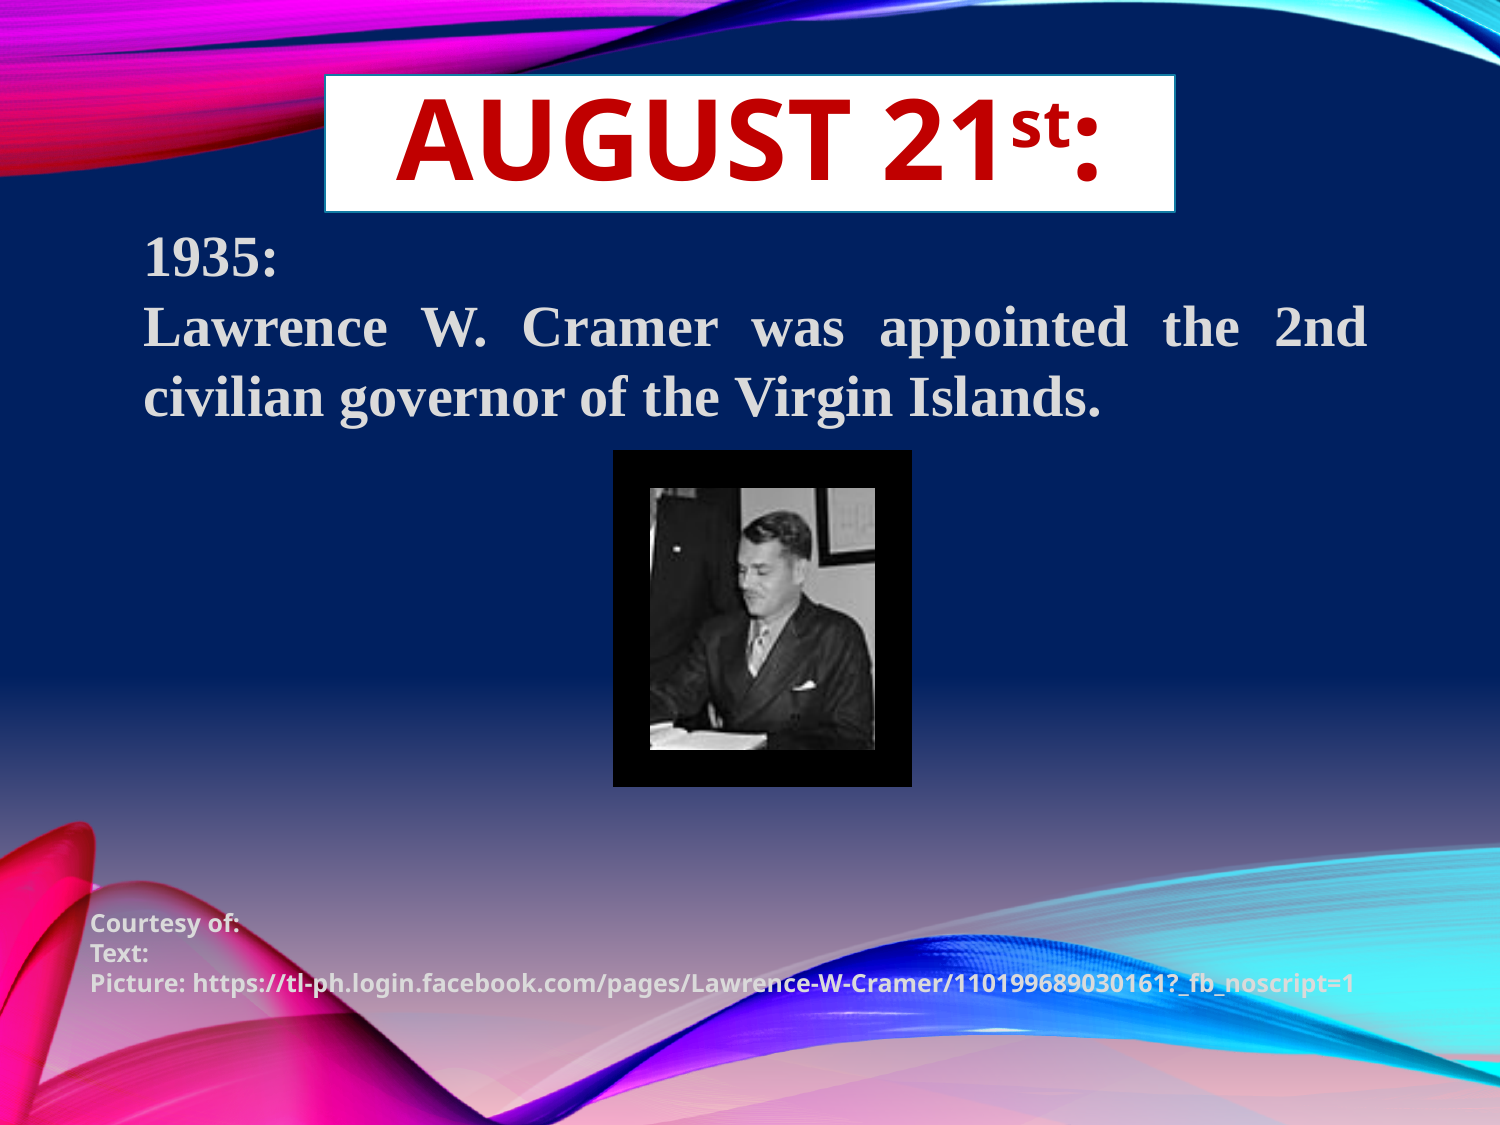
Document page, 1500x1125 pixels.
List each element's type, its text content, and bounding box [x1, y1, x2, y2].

text_box Courtesy of: Text: Picture: https://tl-ph.login.facebook.com/pages/Lawrence-W-Cramer/110199689030161?_fb_noscript=1 [74, 900, 1438, 1005]
title AUGUST 21st: [324, 74, 1176, 212]
text_box 1935: Lawrence W. Cramer was appointed the 2nd civilian governor of the Virgin Islands. [137, 212, 1375, 675]
picture [649, 487, 876, 751]
picture [0, 0, 1500, 178]
picture [0, 819, 1500, 1125]
